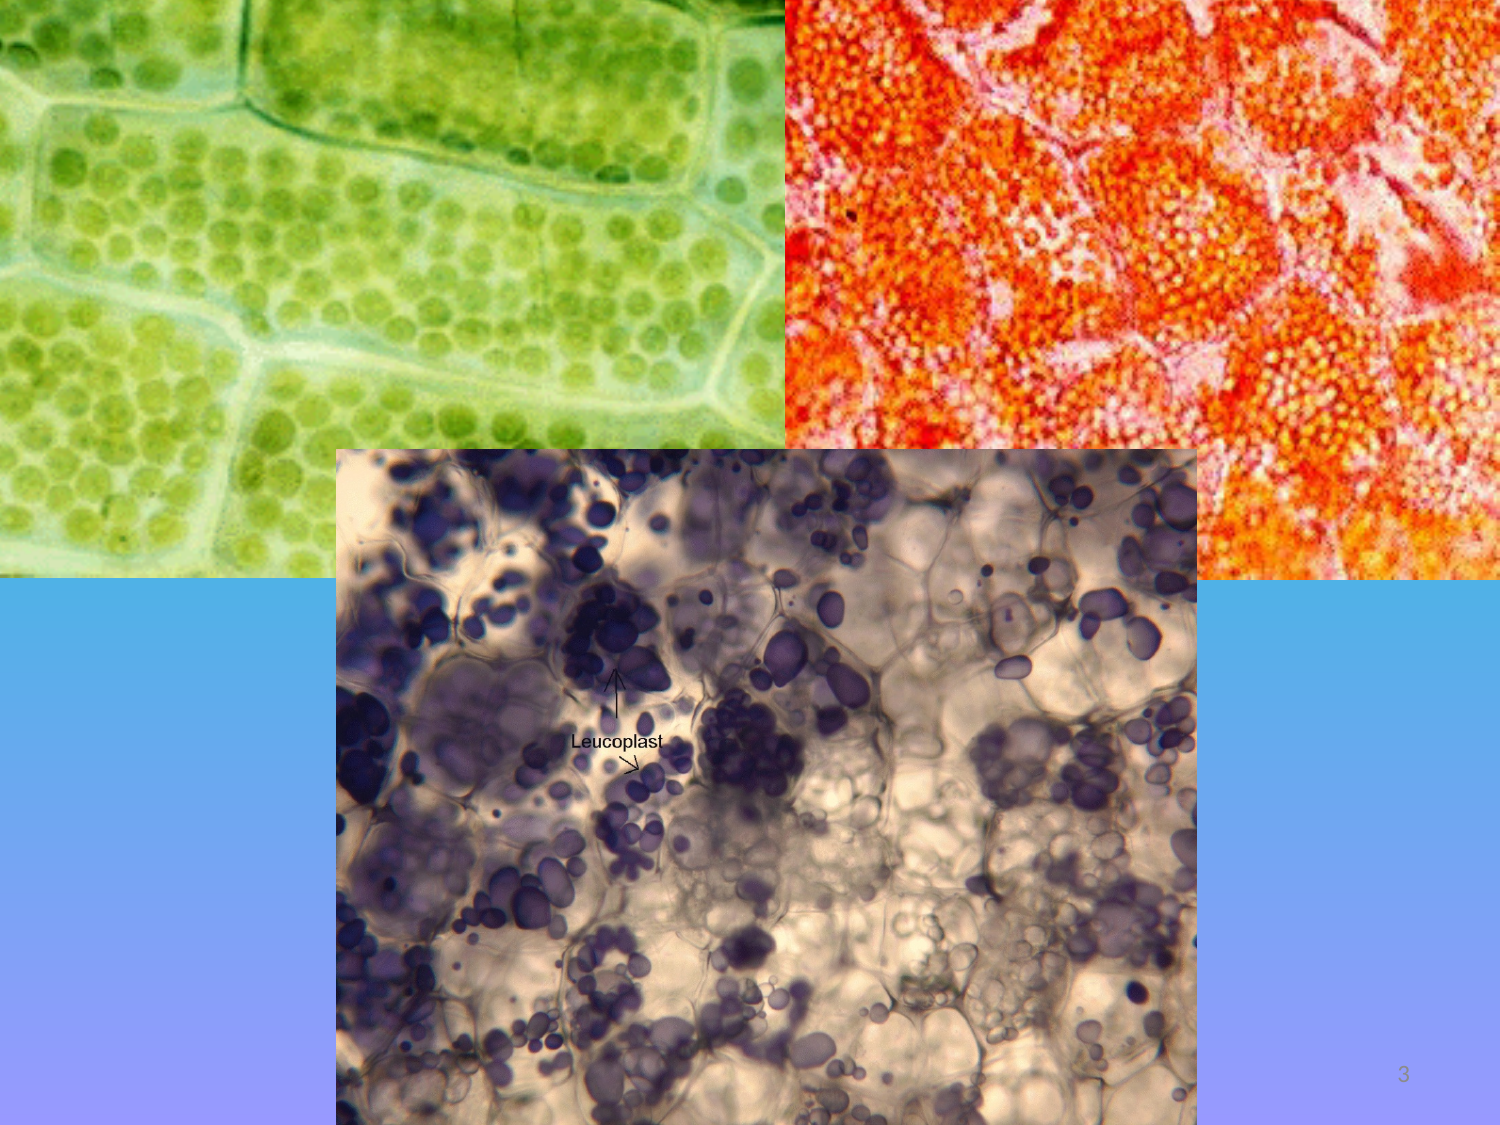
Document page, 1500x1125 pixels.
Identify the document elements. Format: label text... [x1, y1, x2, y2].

slide_number 3 [1202, 1042, 1425, 1103]
picture [0, 0, 1500, 1125]
